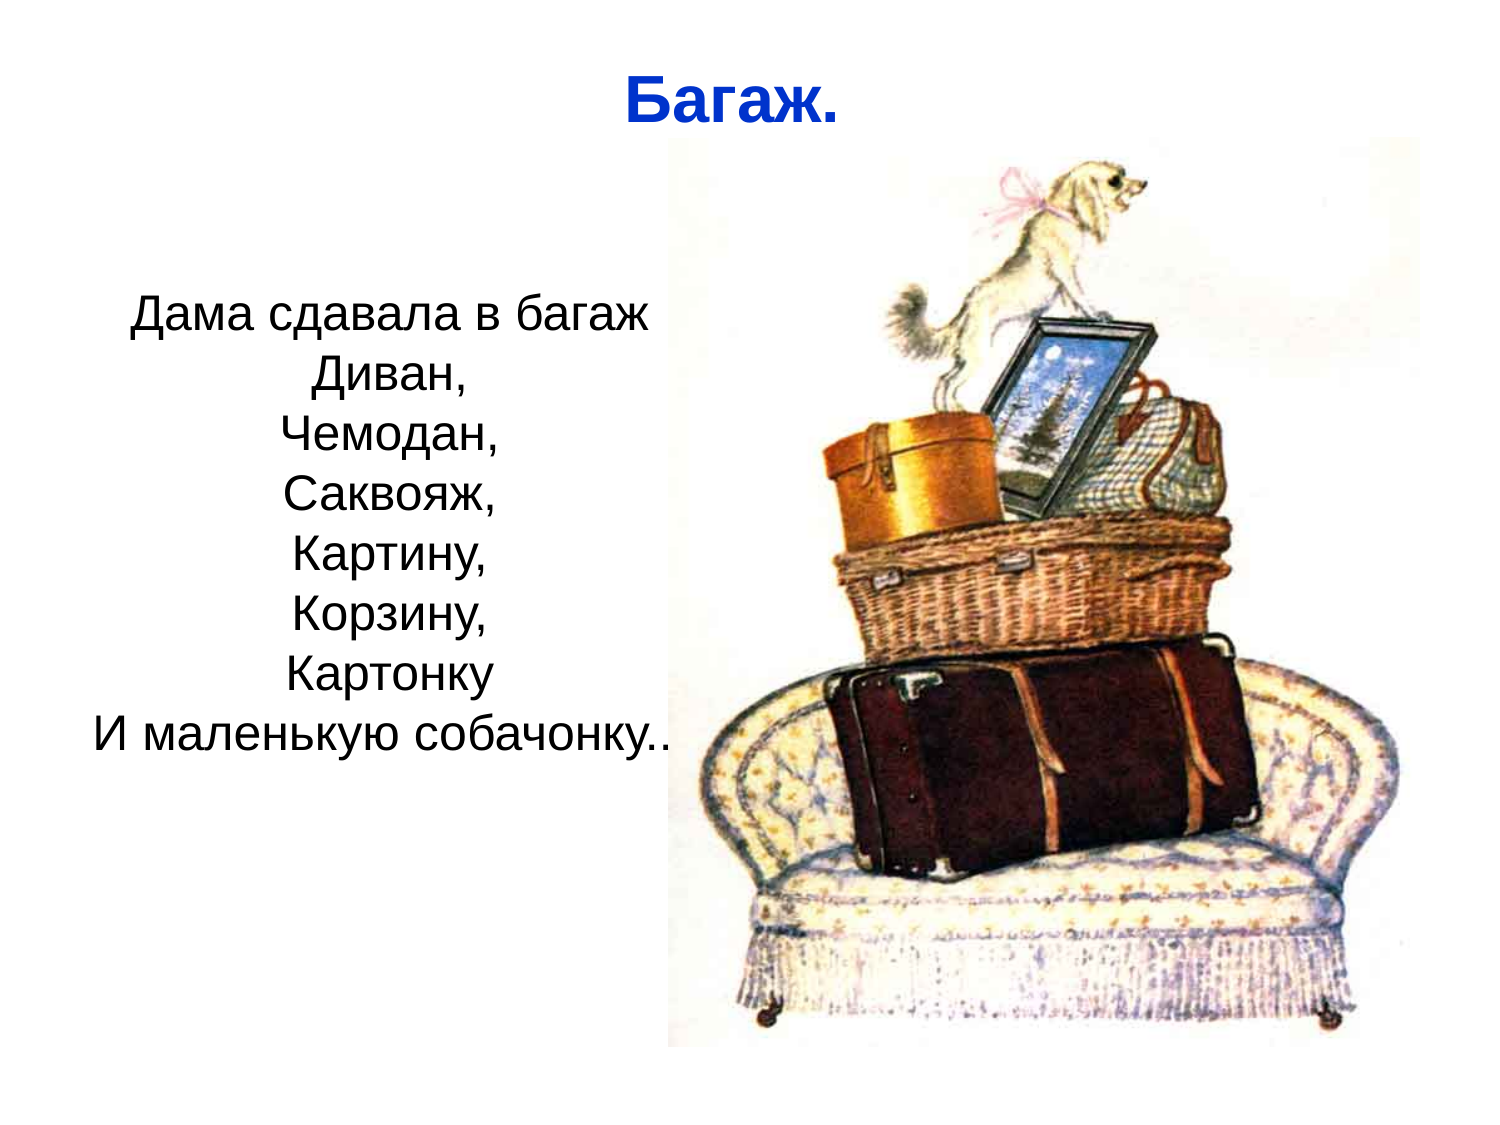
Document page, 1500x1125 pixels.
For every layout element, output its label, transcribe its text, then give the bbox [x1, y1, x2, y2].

text_box Багаж. [537, 54, 928, 138]
text_box Дама сдавала в багаж Диван, Чемодан, Саквояж, Картину, Корзину, Картонку И маленькую собачонку... [53, 172, 663, 929]
picture [668, 136, 1420, 1048]
